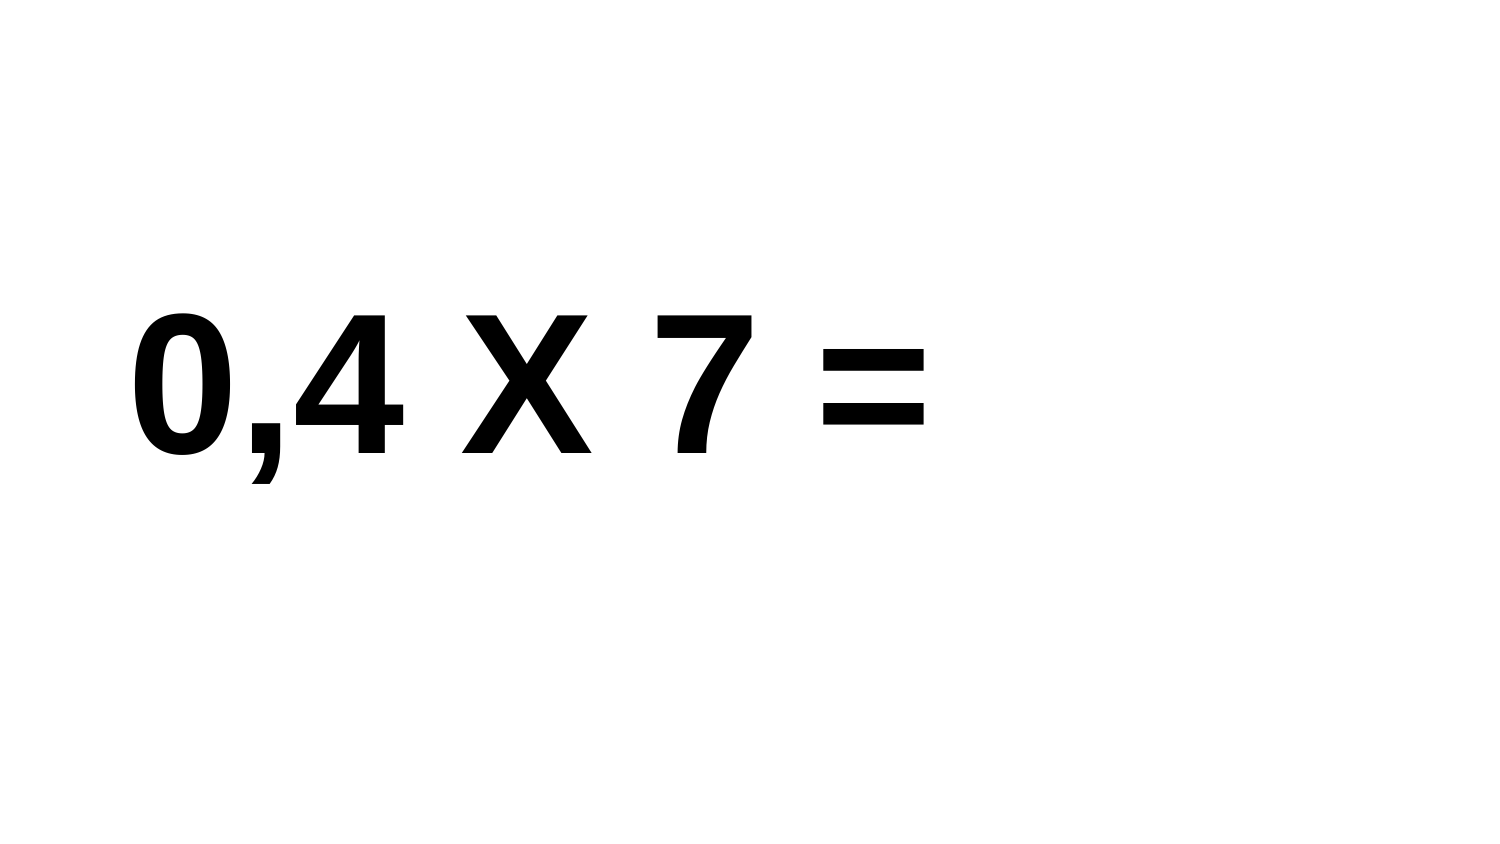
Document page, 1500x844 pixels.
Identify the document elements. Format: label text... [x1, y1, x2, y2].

text_box 0,4 X 7 = [112, 318, 1388, 509]
